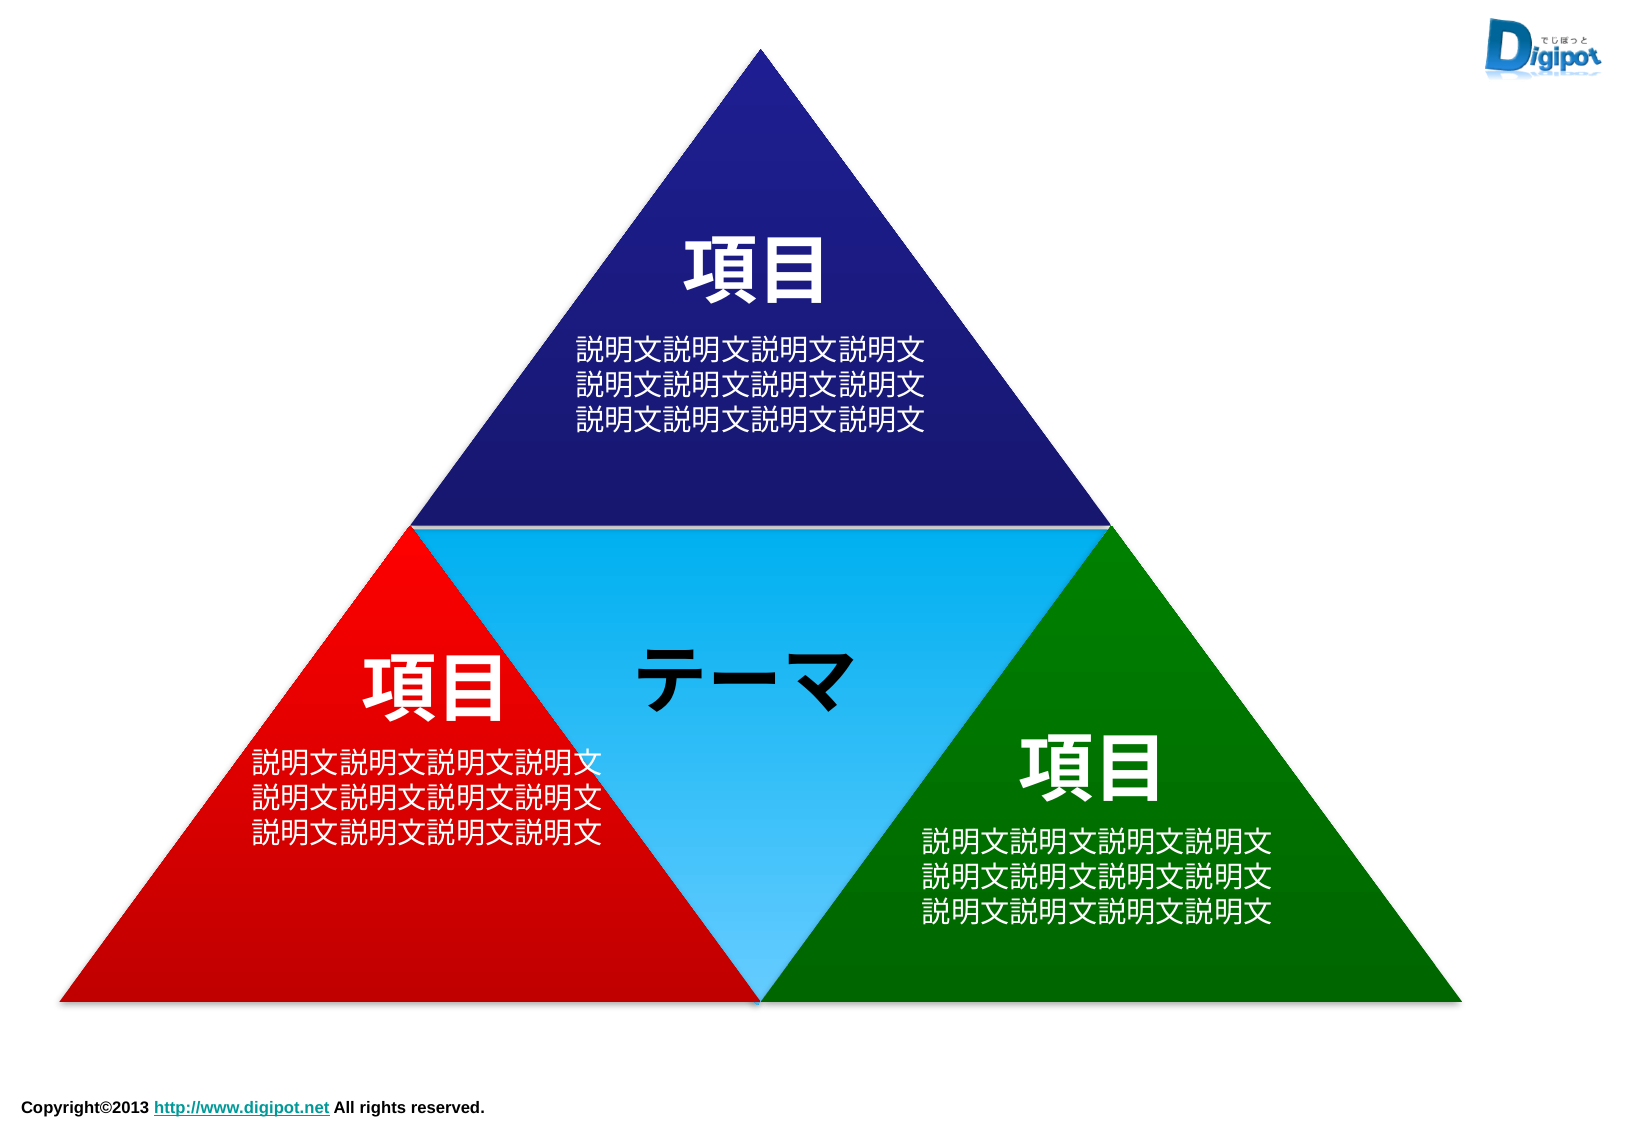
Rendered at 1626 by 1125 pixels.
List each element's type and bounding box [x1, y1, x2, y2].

text_box [59, 49, 1463, 1006]
picture [1485, 18, 1602, 82]
